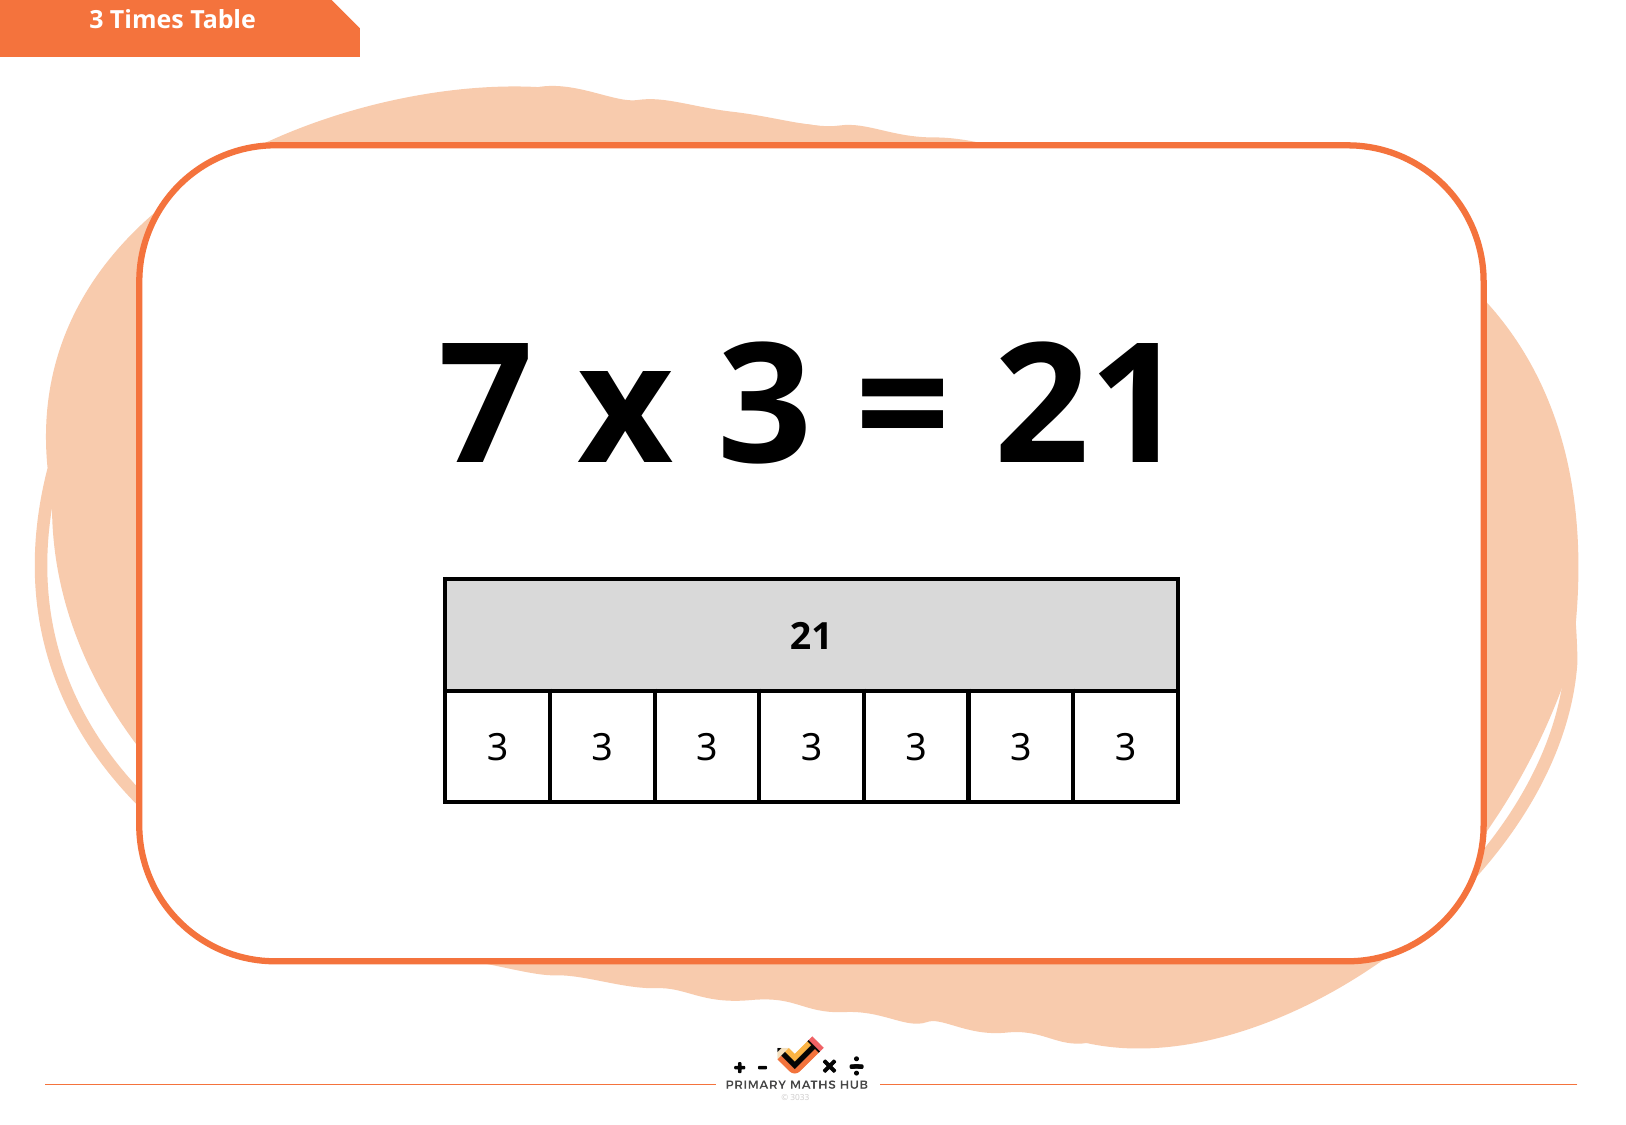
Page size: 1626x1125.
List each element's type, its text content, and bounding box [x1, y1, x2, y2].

table_cell 3 [971, 693, 1071, 800]
text_box [39, 214, 155, 799]
table_cell 3 [447, 693, 548, 800]
text_box [1479, 300, 1579, 867]
text_box © 3033 [720, 1084, 870, 1110]
table_cell 3 [761, 693, 862, 800]
table_cell 3 [552, 693, 653, 800]
text_box 7 x 3 = 21 [140, 288, 1485, 503]
picture [722, 1034, 872, 1094]
table_cell 3 [1075, 693, 1176, 800]
text_box [138, 144, 1485, 963]
table_cell 3 [657, 693, 757, 800]
table_cell 3 [866, 693, 966, 800]
text_box [496, 960, 1374, 1044]
text_box [273, 91, 956, 144]
table_header 21 [447, 581, 1176, 689]
text_box 3 Times Table [0, 0, 361, 58]
